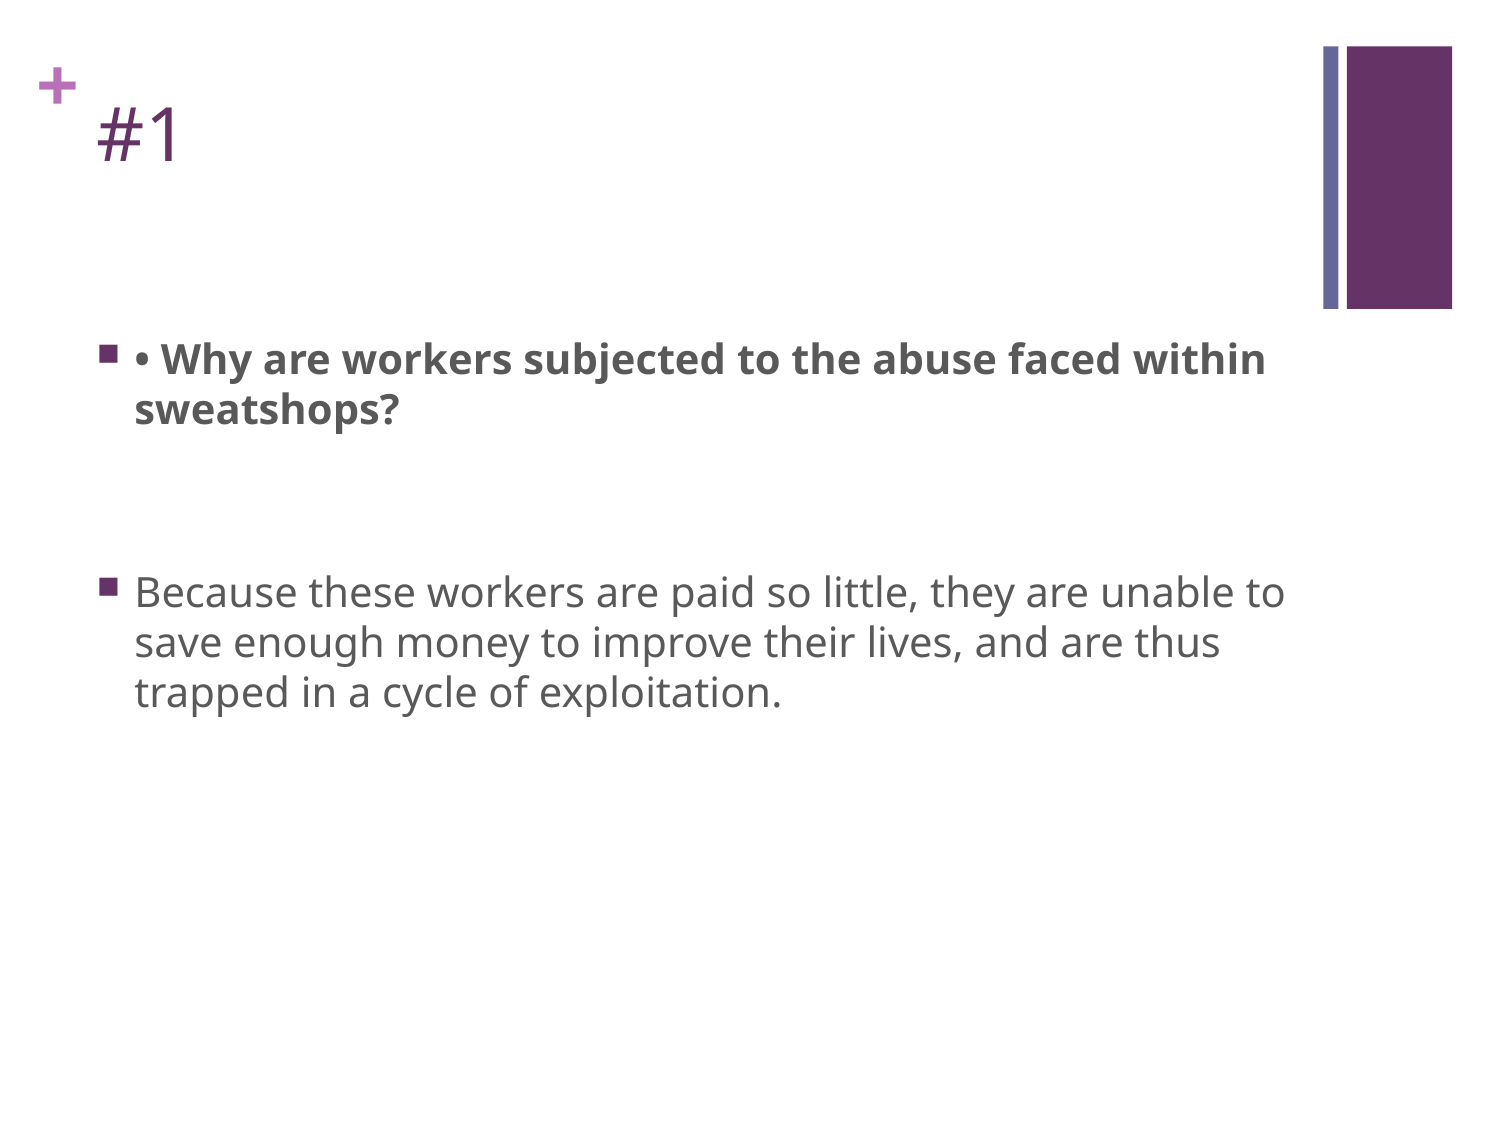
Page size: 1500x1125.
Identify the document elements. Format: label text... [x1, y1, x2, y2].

title #1 [81, 79, 1322, 263]
list • Why are workers subjected to the abuse faced within sweatshops? Because these workers are paid so little, they are unable to save enough money to improve their lives, and are thus trapped in a cycle of exploitation. [81, 324, 1322, 1005]
